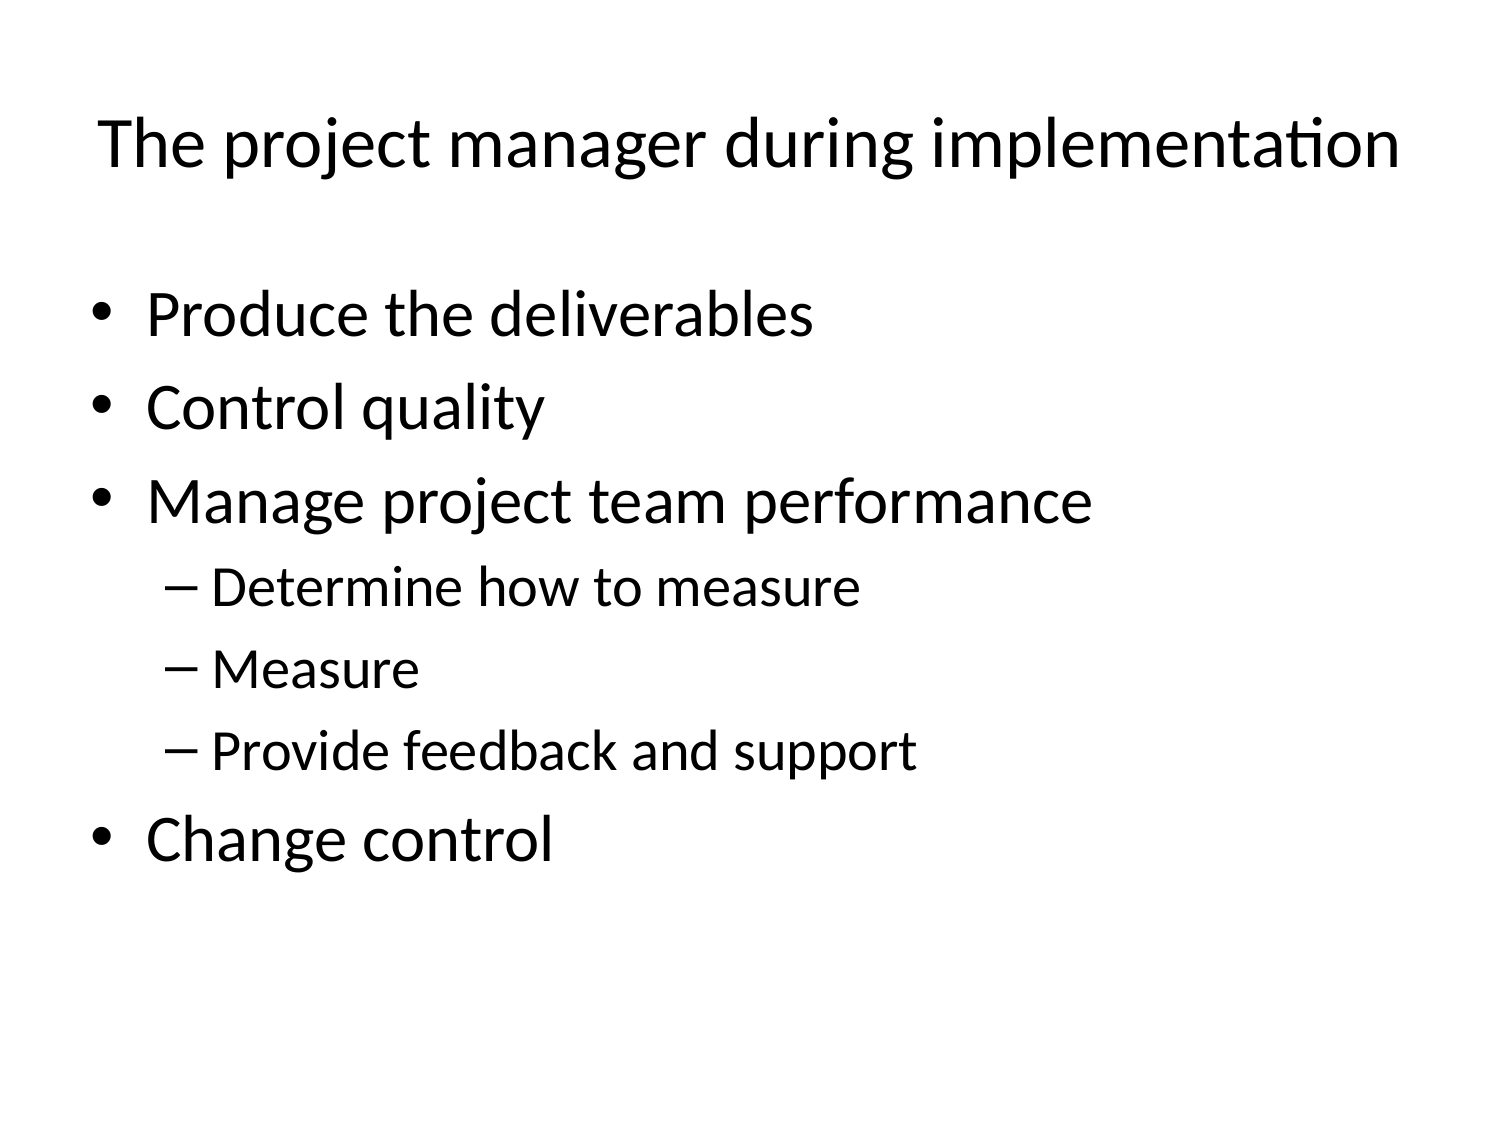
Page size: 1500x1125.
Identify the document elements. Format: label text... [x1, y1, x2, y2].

list Produce the deliverables Control quality Manage project team performance Determine how to measure Measure Provide feedback and support Change control [75, 262, 1425, 1005]
title The project manager during implementation [75, 45, 1425, 233]
